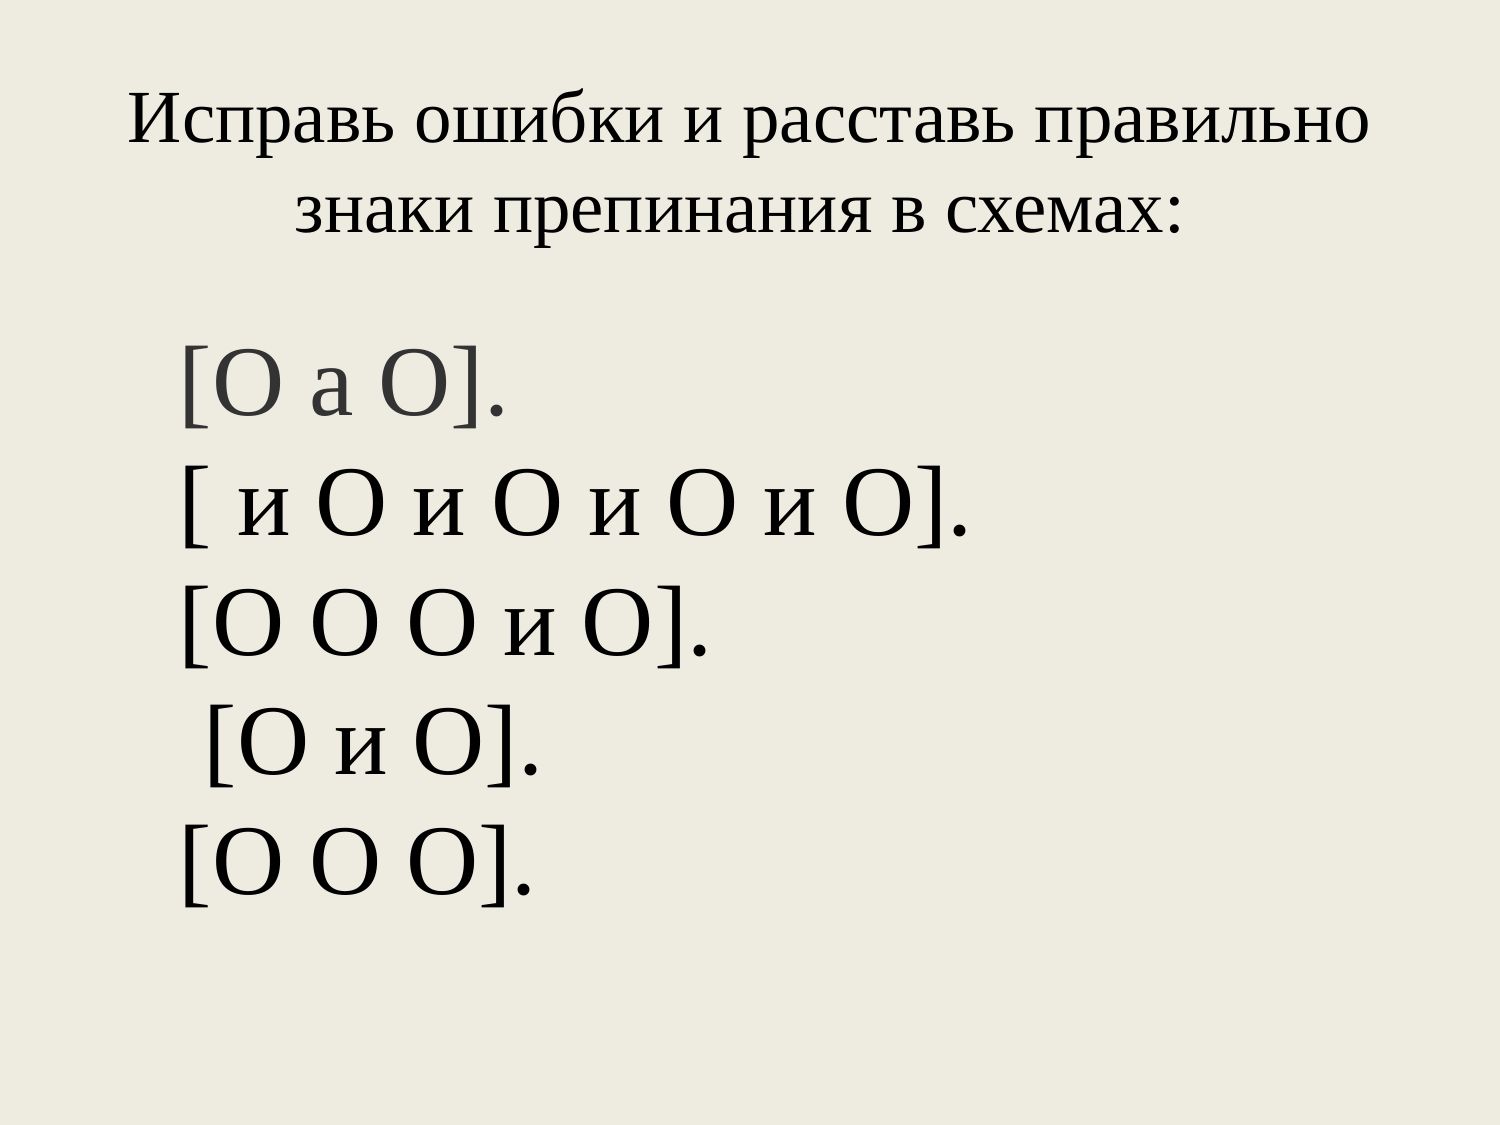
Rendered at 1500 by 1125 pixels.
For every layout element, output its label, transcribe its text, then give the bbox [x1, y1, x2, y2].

text_box [О а О]. [ и О и О и О и О]. [О О О и О]. [О и О]. [О О О]. [164, 307, 1055, 923]
title Исправь ошибки и расставь правильно знаки препинания в схемах: [75, 82, 1425, 233]
